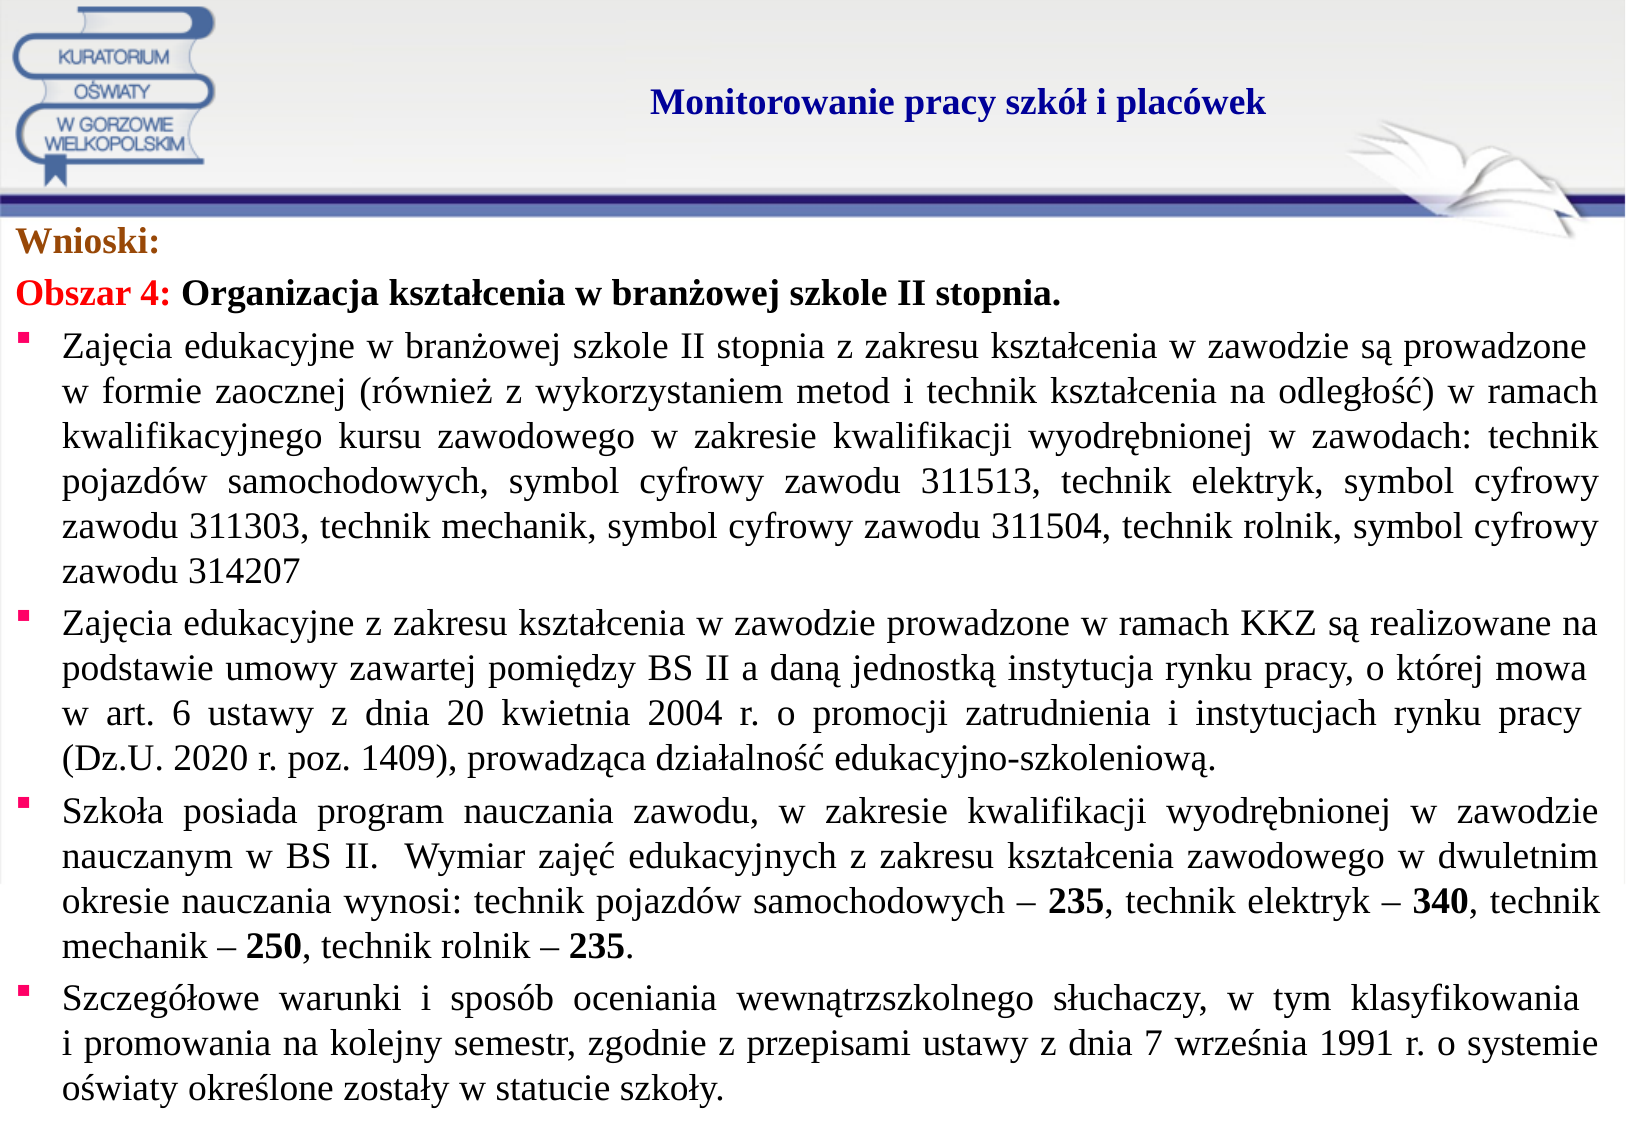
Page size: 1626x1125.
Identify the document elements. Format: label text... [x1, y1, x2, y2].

list Wnioski: Obszar 4: Organizacja kształcenia w branżowej szkole II stopnia. Zajęcia edukacyjne w branżowej szkole II stopnia z zakresu kształcenia w zawodzie są prowadzone w formie zaocznej (również z wykorzystaniem metod i technik kształcenia na odległość) w ramach kwalifikacyjnego kursu zawodowego w zakresie kwalifikacji wyodrębnionej w zawodach: technik pojazdów samochodowych, symbol cyfrowy zawodu 311513, technik elektryk, symbol cyfrowy zawodu 311303, technik mechanik, symbol cyfrowy zawodu 311504, technik rolnik, symbol cyfrowy zawodu 314207 Zajęcia edukacyjne z zakresu kształcenia w zawodzie prowadzone w ramach KKZ są realizowane na podstawie umowy zawartej pomiędzy BS II a daną jednostką instytucja rynku pracy, o której mowa w art. 6 ustawy z dnia 20 kwietnia 2004 r. o promocji zatrudnienia i instytucjach rynku pracy (Dz.U. 2020 r. poz. 1409), prowadząca działalność edukacyjno-szkoleniową. Szkoła posiada program nauczania zawodu, w zakresie kwalifikacji wyodrębnionej w zawodzie nauczanym w BS II. Wymiar zajęć edukacyjnych z zakresu kształcenia zawodowego w dwuletnim okresie nauczania wynosi: technik pojazdów samochodowych – 235, technik elektryk – 340, technik mechanik – 250, technik rolnik – 235. Szczegółowe warunki i sposób oceniania wewnątrzszkolnego słuchaczy, w tym klasyfikowania i promowania na kolejny semestr, zgodnie z przepisami ustawy z dnia 7 września 1991 r. o systemie oświaty określone zostały w statucie szkoły. [0, 208, 1616, 1125]
title Monitorowanie pracy szkół i placówek [317, 23, 1600, 176]
picture [0, 0, 1626, 1125]
